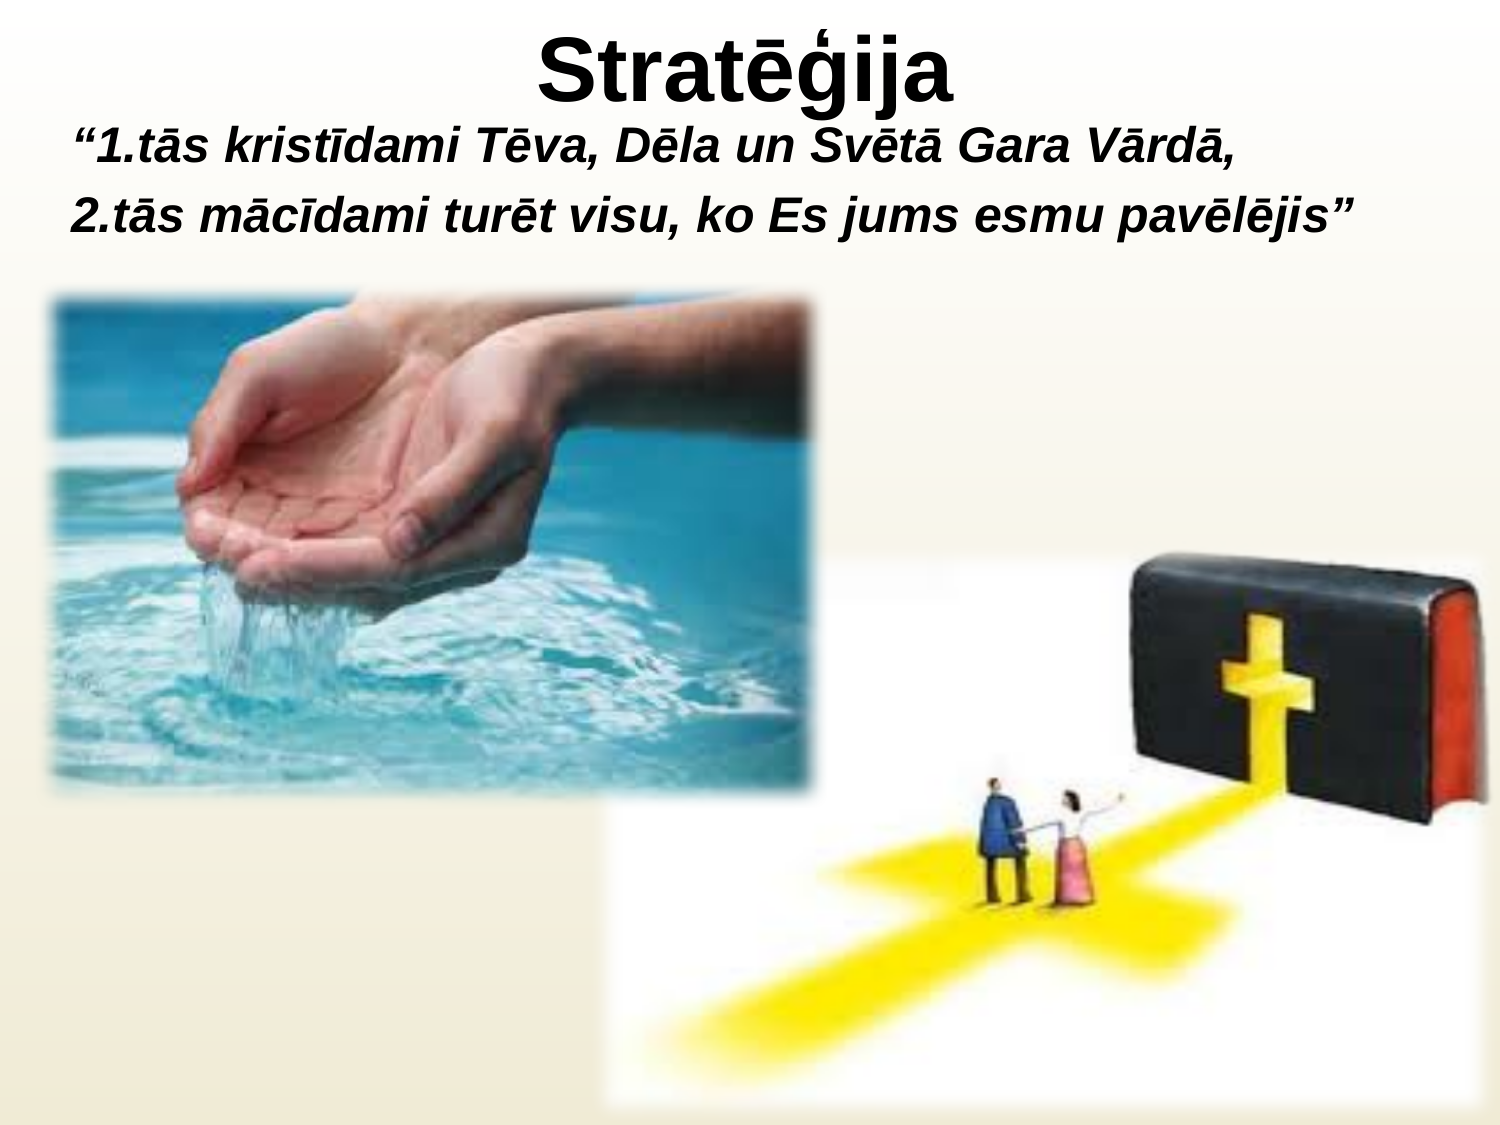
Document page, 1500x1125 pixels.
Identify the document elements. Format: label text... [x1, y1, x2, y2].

list “1.tās kristīdami Tēva, Dēla un Svētā Gara Vārdā, 2.tās mācīdami turēt visu, ko Es jums esmu pavēlējis” [0, 105, 1500, 200]
picture [34, 280, 1500, 1125]
title Stratēģija [70, 0, 1421, 105]
